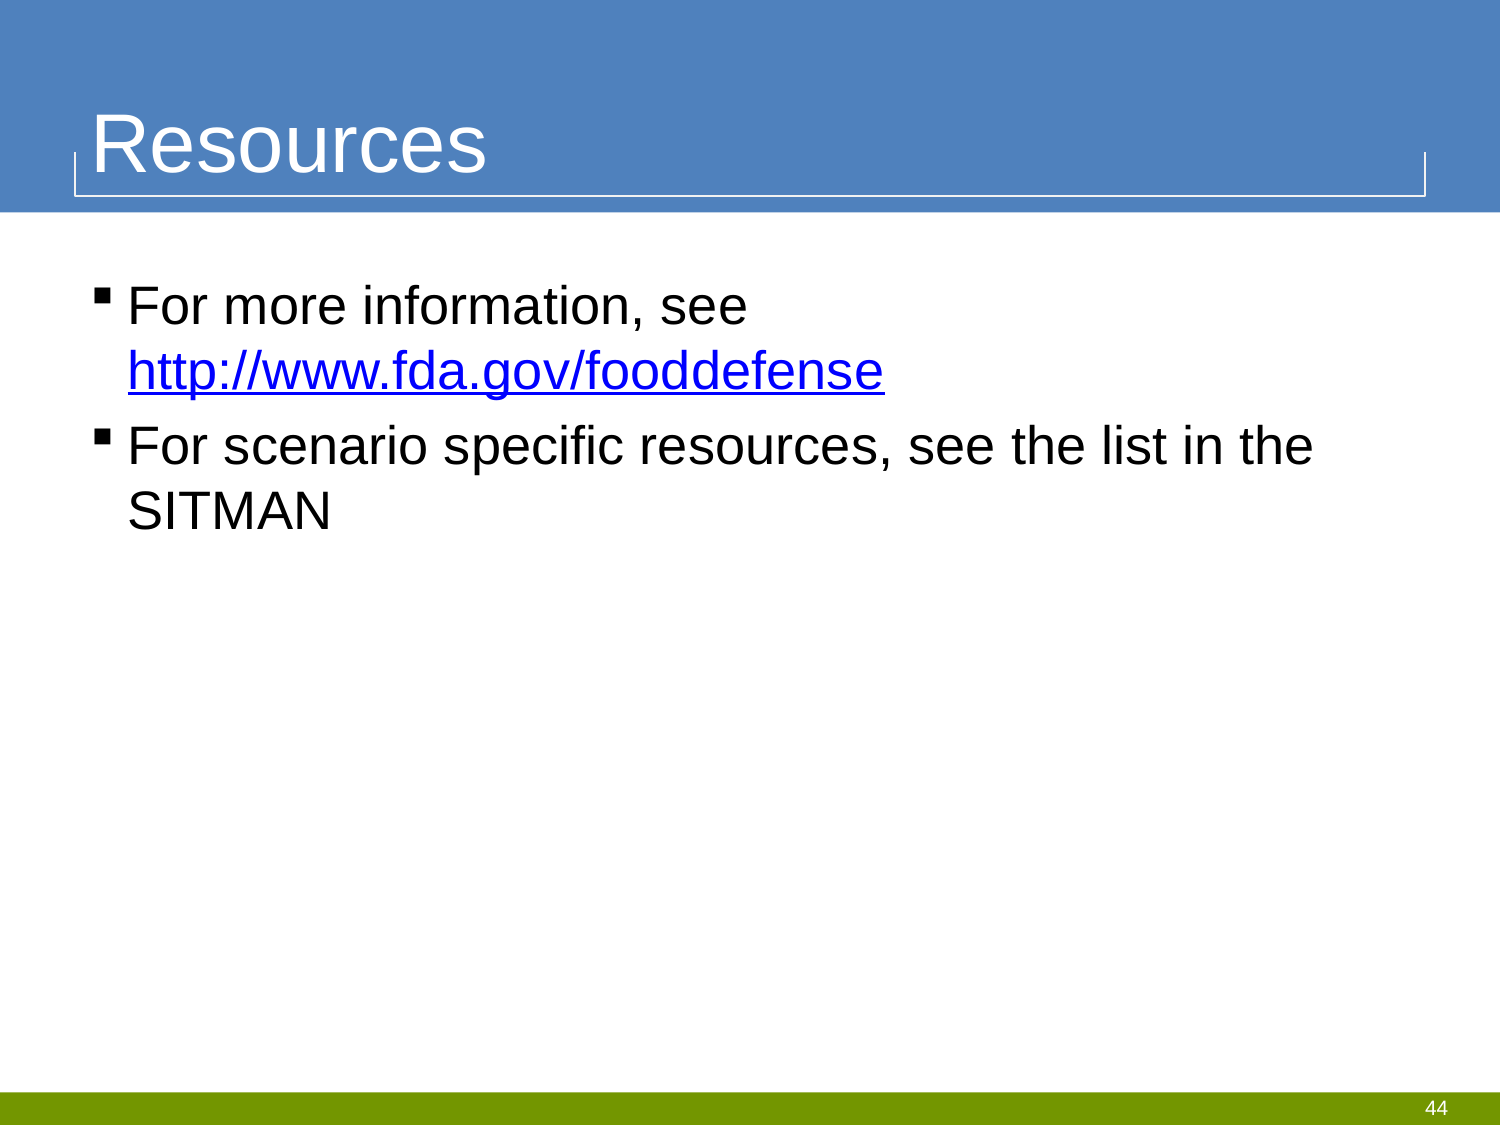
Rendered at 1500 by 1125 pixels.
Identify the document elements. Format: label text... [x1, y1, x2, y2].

list For more information, see http://www.fda.gov/fooddefense For scenario specific resources, see the list in the SITMAN [74, 262, 1426, 1006]
title Resources [74, 44, 1426, 233]
